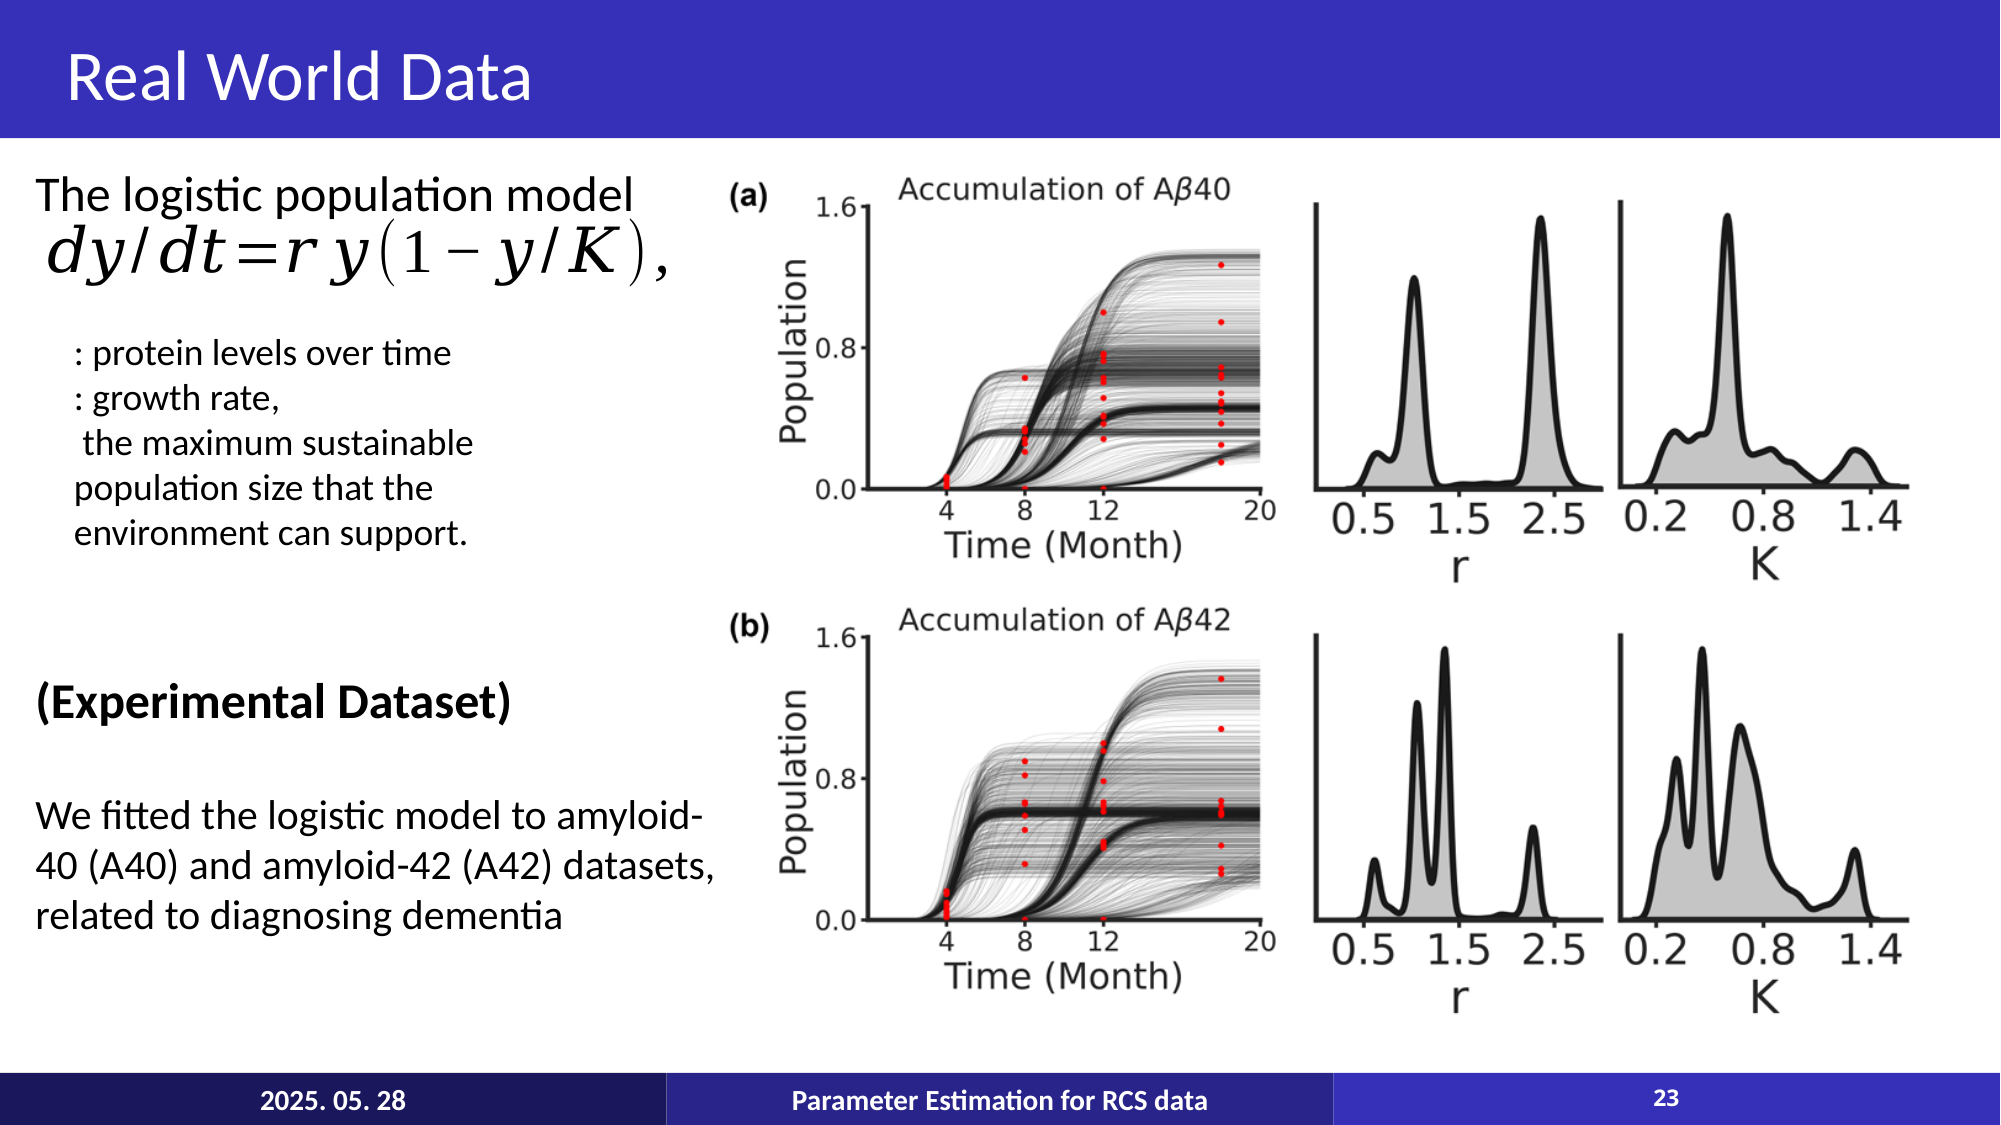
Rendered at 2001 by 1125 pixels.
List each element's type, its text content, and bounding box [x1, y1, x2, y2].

picture [725, 174, 1933, 1024]
title Real World Data [51, 31, 1949, 124]
text_box The logistic population model [20, 153, 1021, 229]
